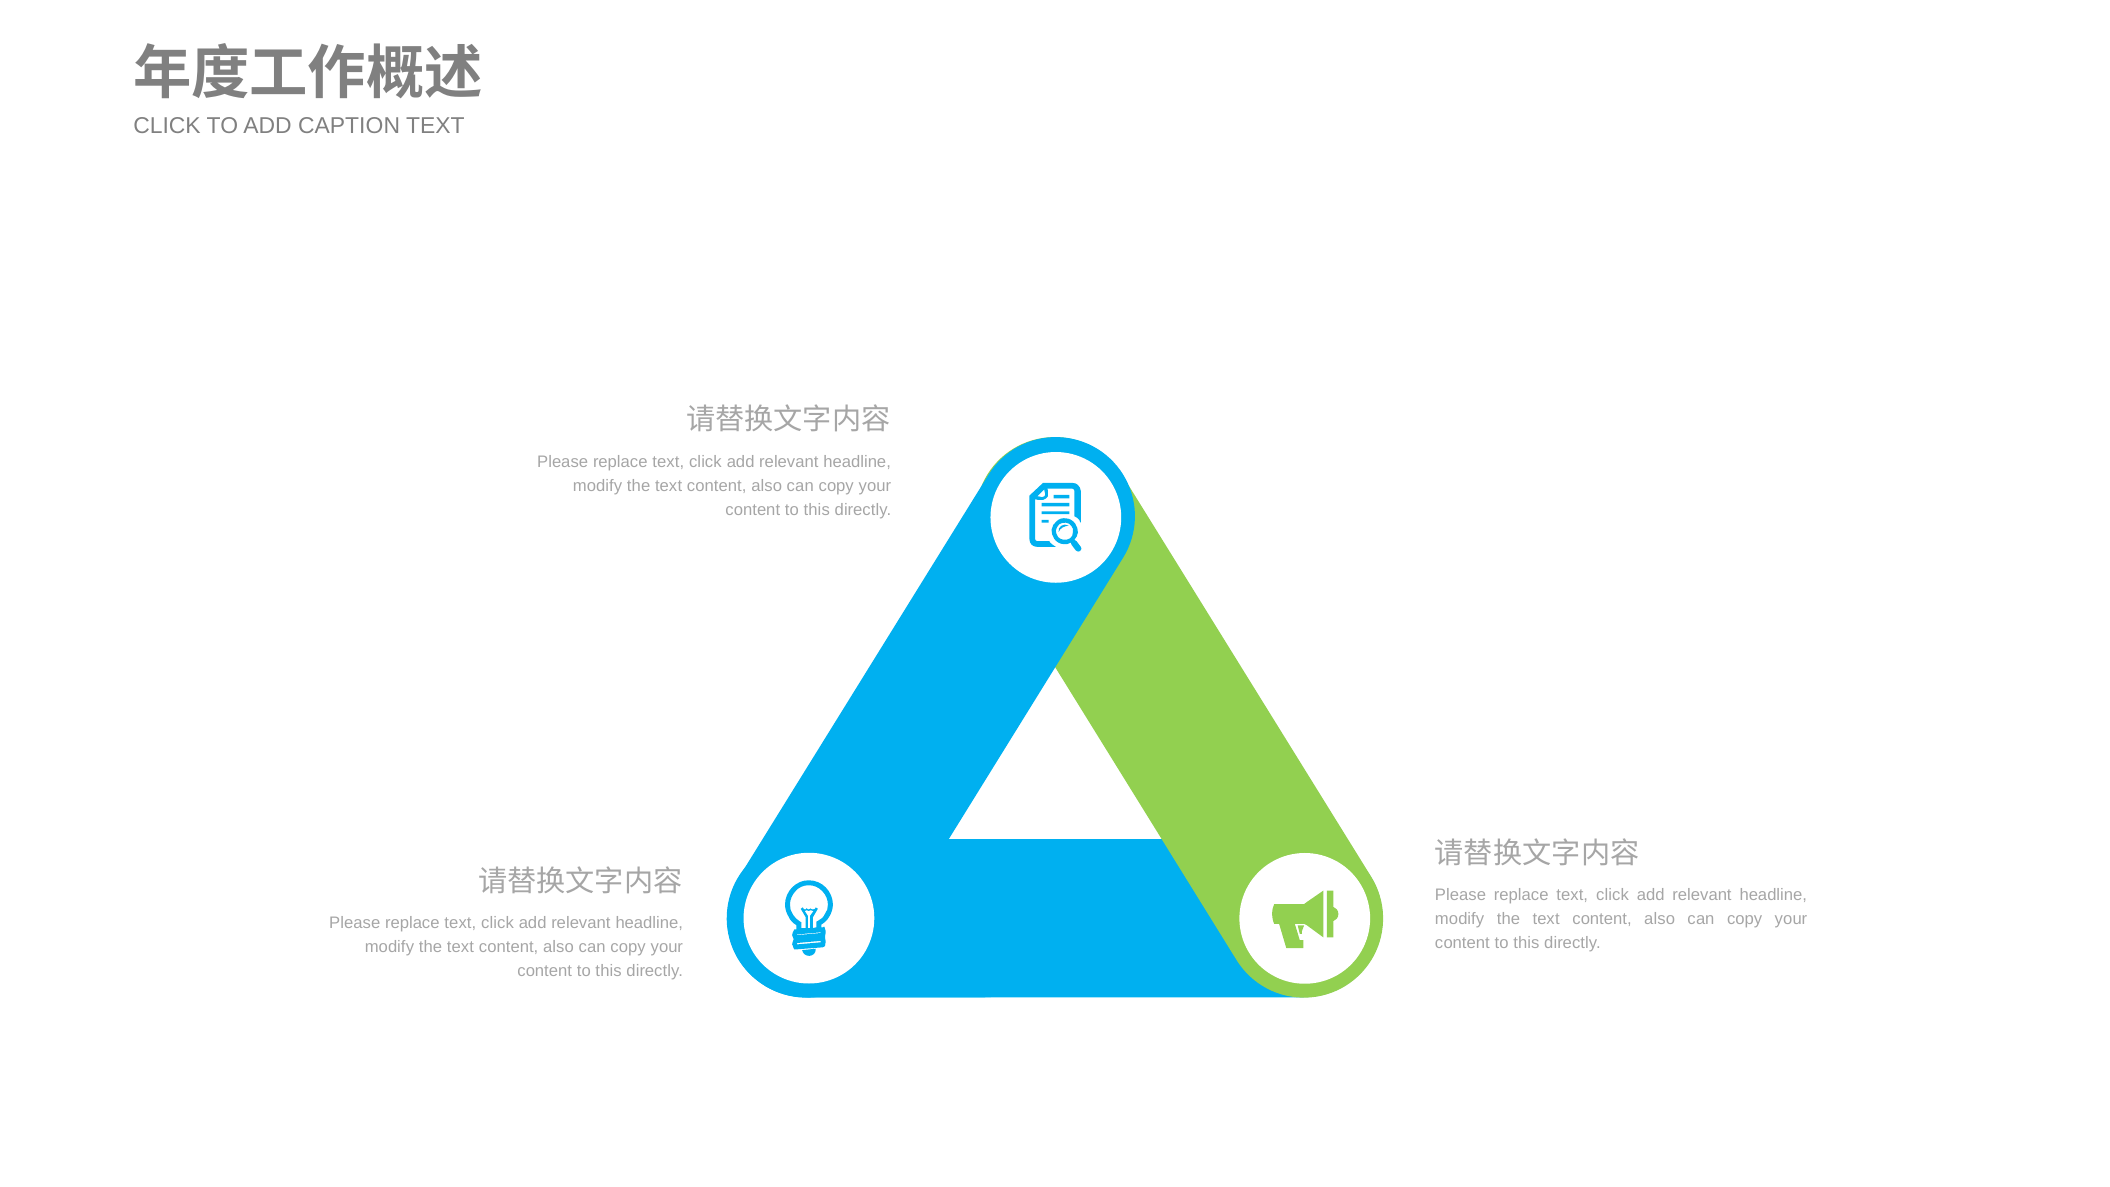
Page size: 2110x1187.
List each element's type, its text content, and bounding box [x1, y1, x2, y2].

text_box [518, 386, 907, 525]
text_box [726, 401, 1383, 1034]
text_box CLICK TO ADD CAPTION TEXT [133, 110, 513, 138]
text_box 年度工作概述 [133, 35, 513, 106]
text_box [310, 847, 699, 986]
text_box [1420, 819, 1823, 959]
